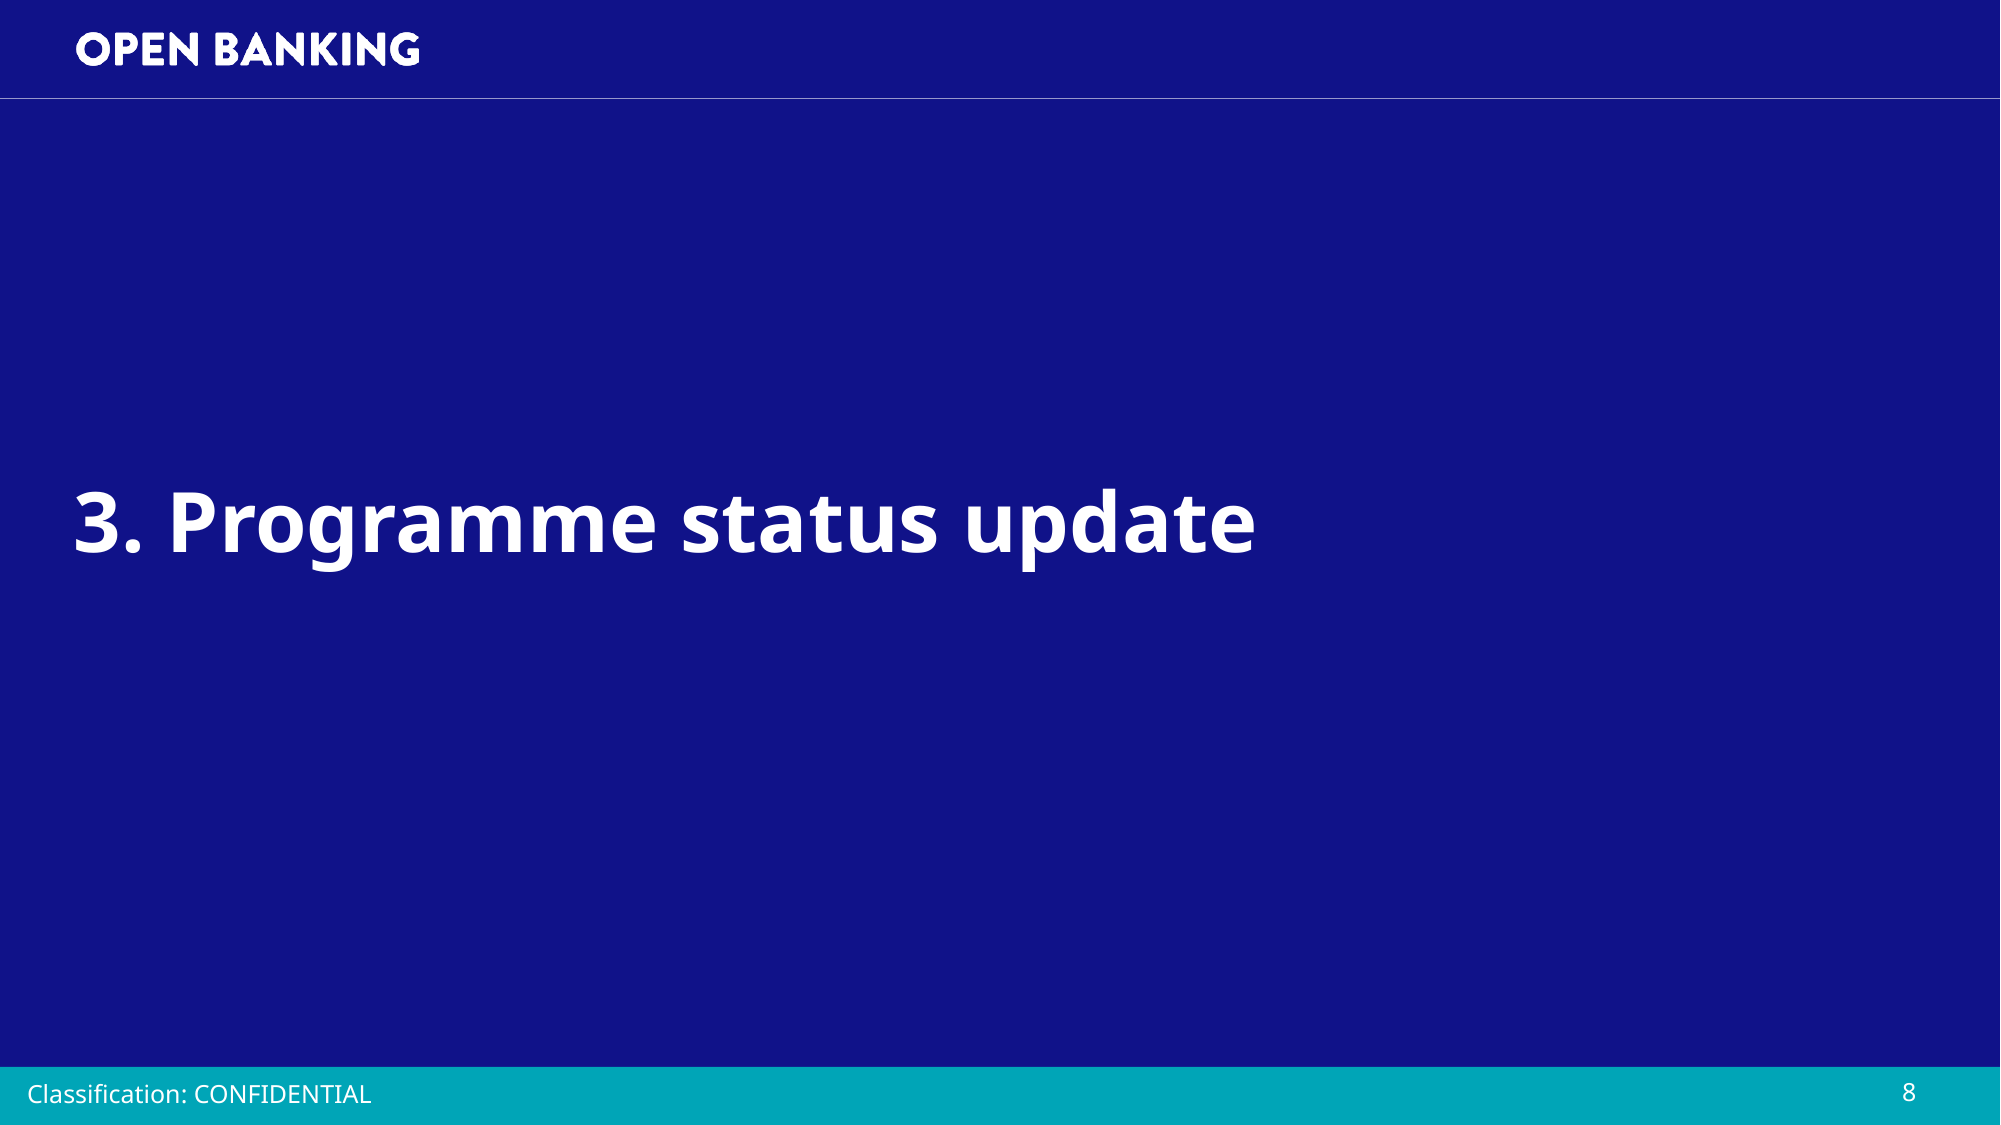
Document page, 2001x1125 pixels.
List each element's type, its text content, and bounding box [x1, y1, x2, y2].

picture [43, 0, 452, 99]
text_box 8 [1412, 1063, 1931, 1124]
title 3. Programme status update [59, 105, 1750, 576]
text_box Classification: CONFIDENTIAL [1, 1063, 399, 1124]
